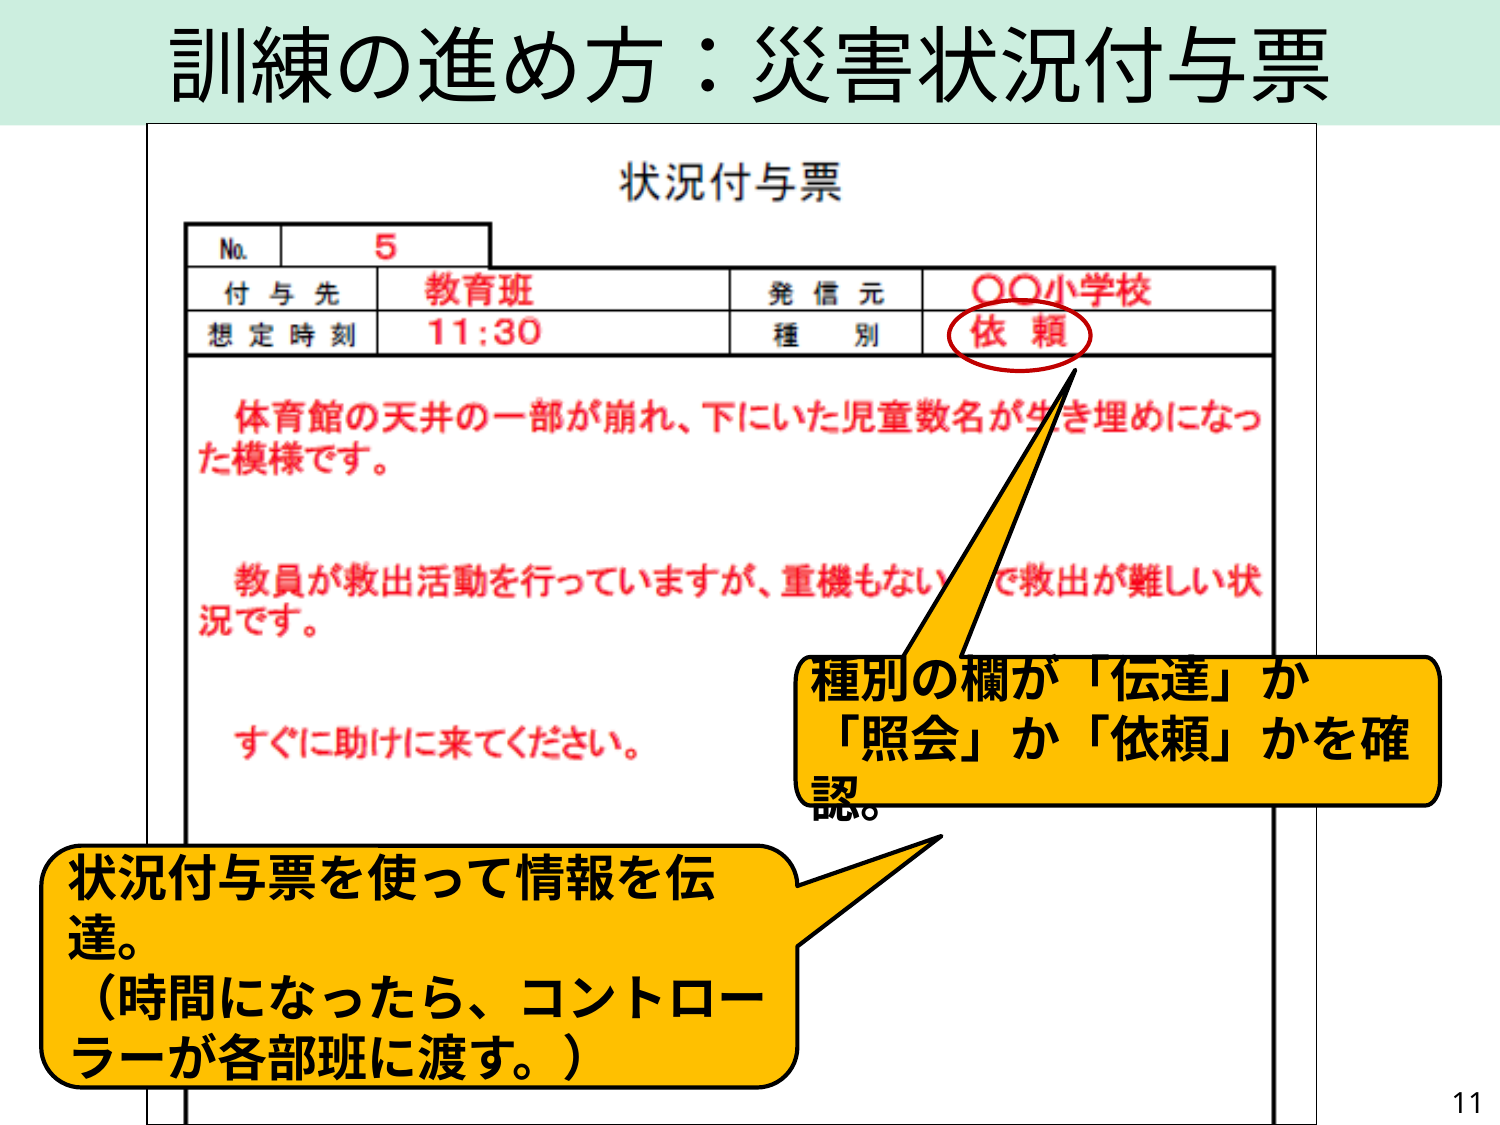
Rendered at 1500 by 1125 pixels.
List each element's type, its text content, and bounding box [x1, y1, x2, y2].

picture [147, 123, 1316, 1124]
text_box 訓練の進め方：災害状況付与票 [0, 0, 1500, 126]
slide_number 10 [1320, 1077, 1500, 1123]
text_box 種別の欄が「伝達」か 「照会」か「依頼」かを確認。 [1320, 654, 1443, 808]
text_box 状況付与票を使って情報を伝達。 （時間になったら、コントローラーが各部班に渡す。） [39, 843, 142, 1090]
